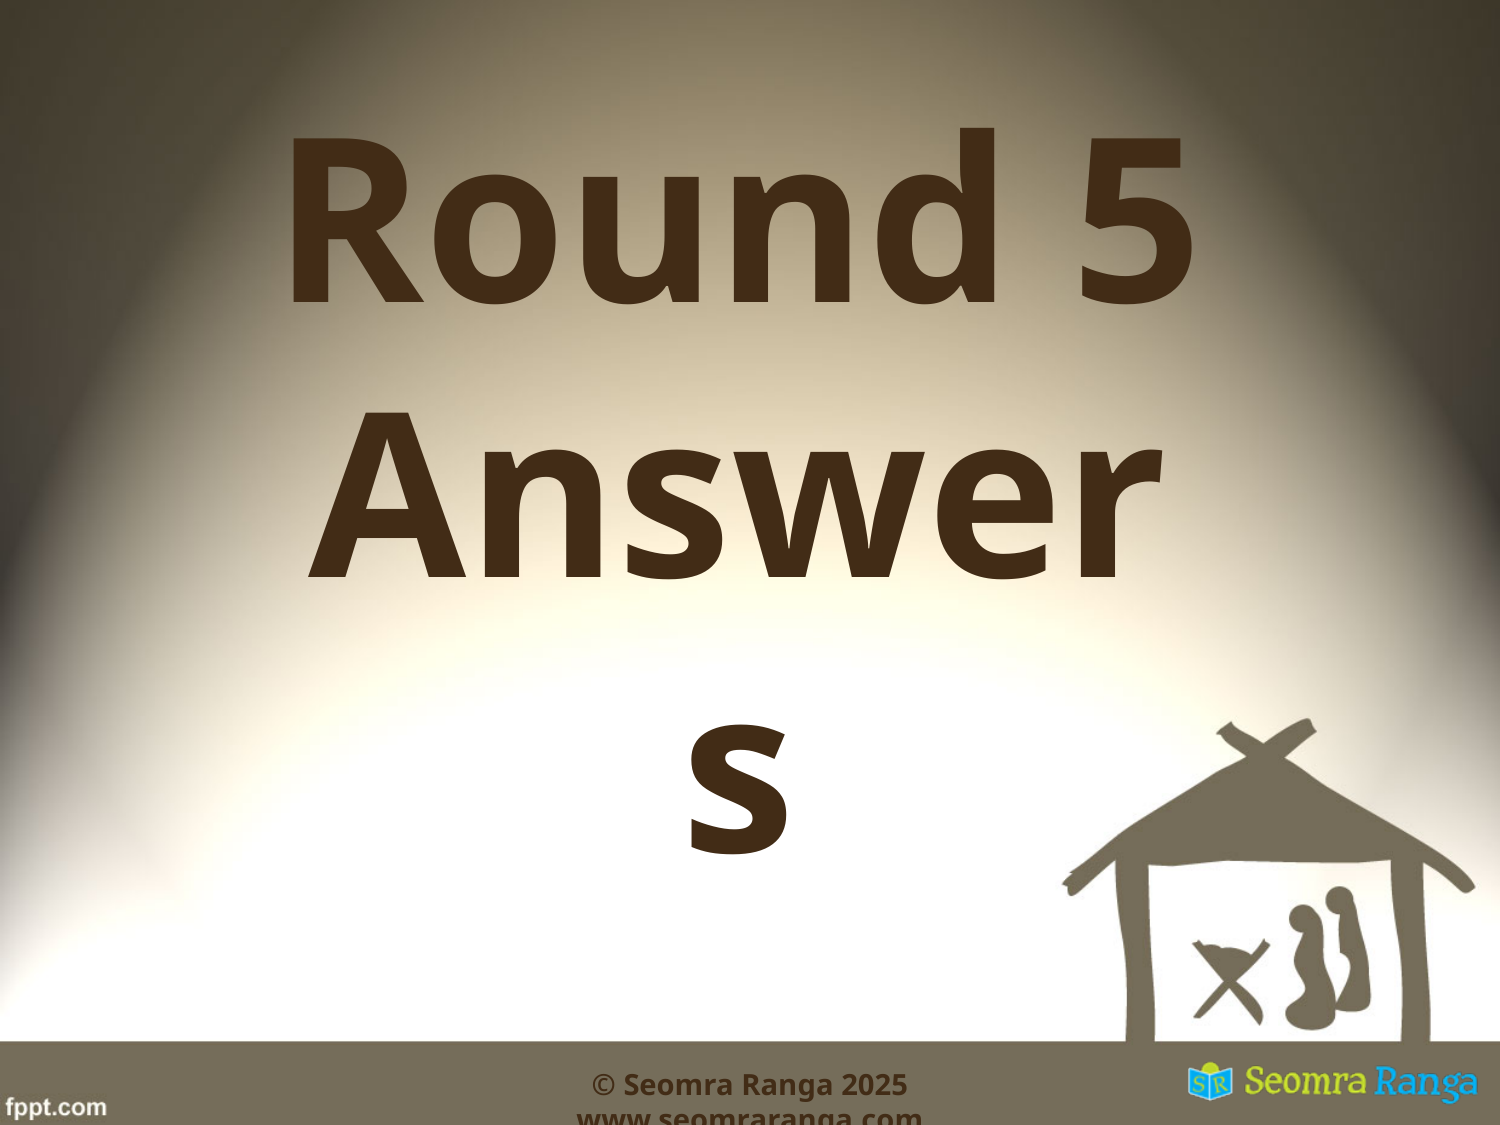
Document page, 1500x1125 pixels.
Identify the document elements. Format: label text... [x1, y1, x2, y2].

picture [0, 0, 1500, 1125]
title Round 5 Answers [253, 184, 1223, 787]
text_box © Seomra Ranga 2025 www.seomraranga.com [401, 1058, 1099, 1125]
